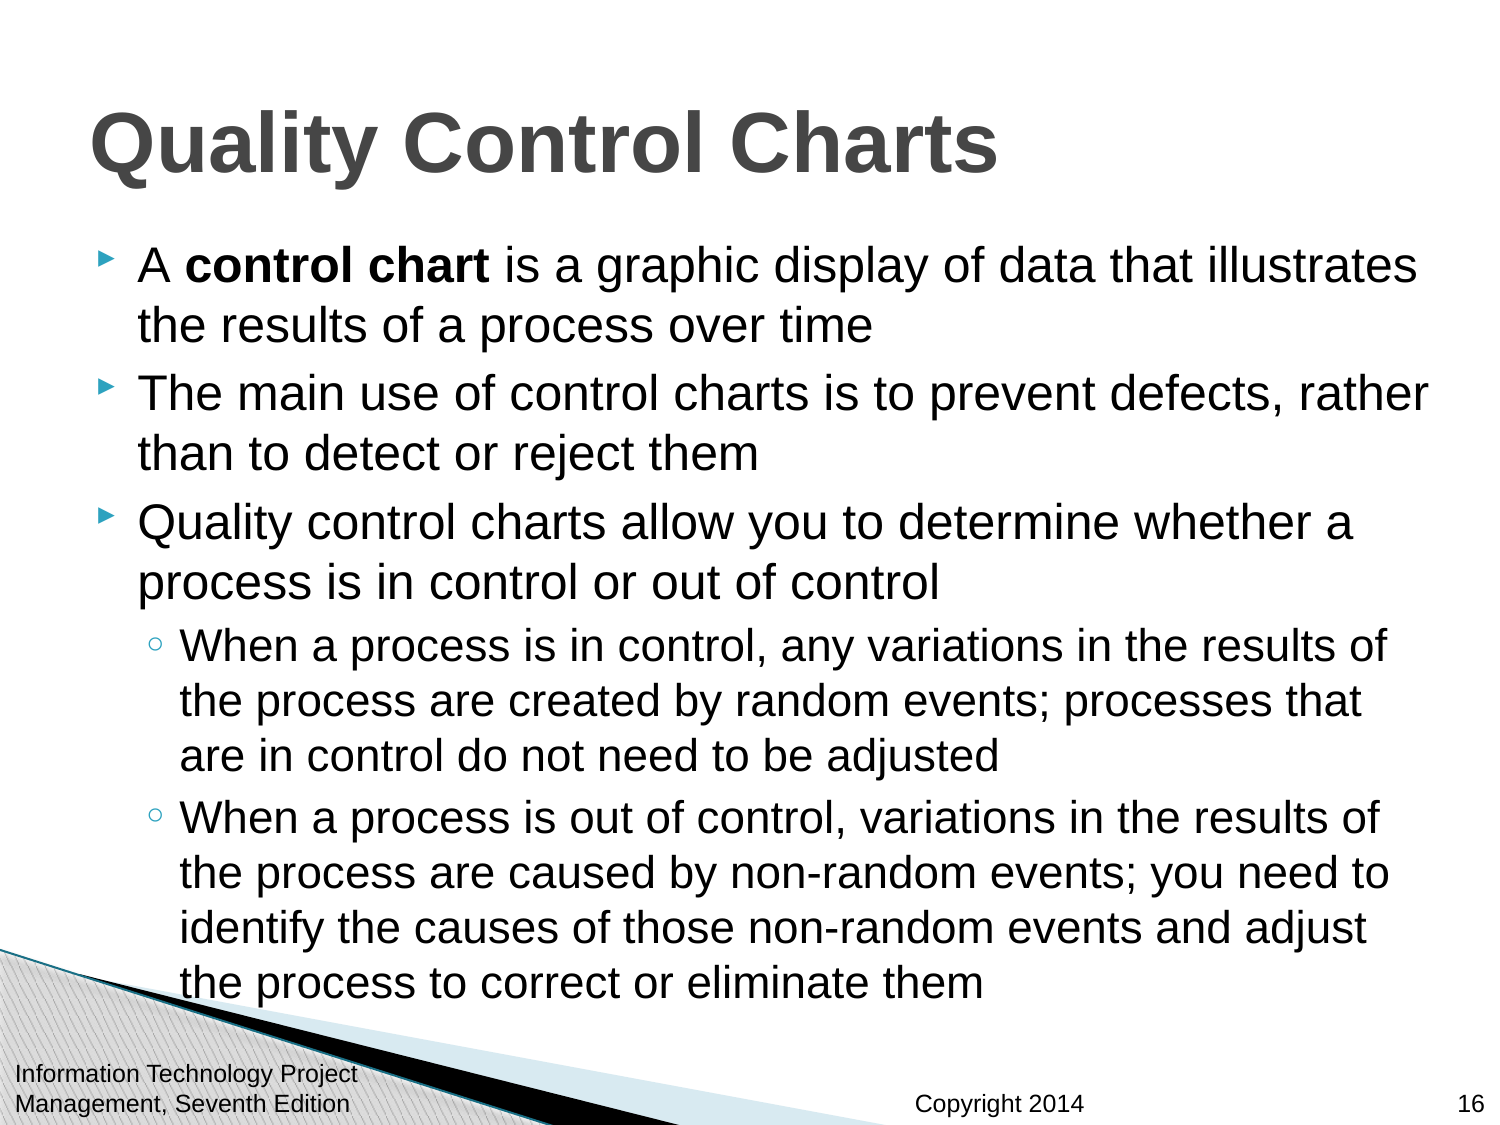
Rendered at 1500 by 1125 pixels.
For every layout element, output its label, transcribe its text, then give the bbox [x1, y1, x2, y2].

footer Information Technology Project Management, Seventh Edition [0, 1065, 425, 1125]
slide_number 16 [1408, 1065, 1500, 1125]
list A control chart is a graphic display of data that illustrates the results of a process over time The main use of control charts is to prevent defects, rather than to detect or reject them Quality control charts allow you to determine whether a process is in control or out of control When a process is in control, any variations in the results of the process are created by random events; processes that are in control do not need to be adjusted When a process is out of control, variations in the results of the process are caused by non-random events; you need to identify the causes of those non-random events and adjust the process to correct or eliminate them [62, 224, 1451, 976]
title Quality Control Charts [75, 45, 1425, 233]
